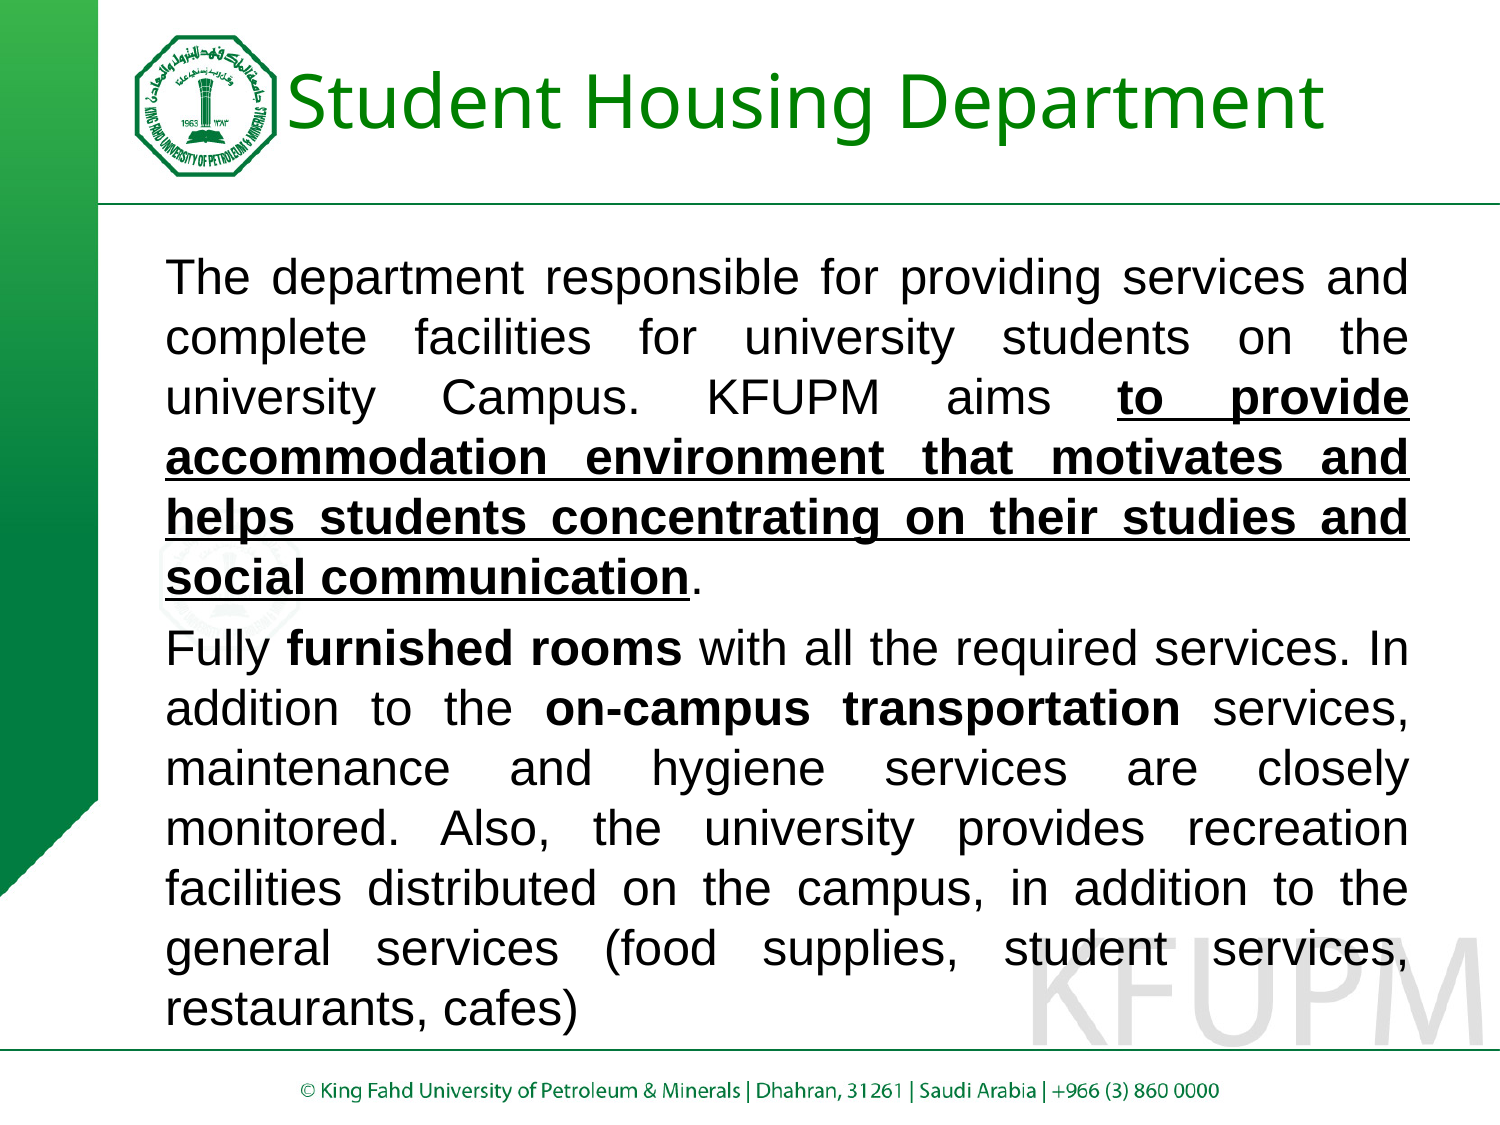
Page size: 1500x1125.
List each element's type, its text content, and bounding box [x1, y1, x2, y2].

picture [0, 0, 1500, 1103]
title Student Housing Department [237, 21, 1376, 176]
list The department responsible for providing services and complete facilities for university students on the university Campus. KFUPM aims to provide accommodation environment that motivates and helps students concentrating on their studies and social communication. Fully furnished rooms with all the required services. In addition to the on-campus transportation services, maintenance and hygiene services are closely monitored. Also, the university provides recreation facilities distributed on the campus, in addition to the general services (food supplies, student services, restaurants, cafes) [149, 237, 1426, 1026]
